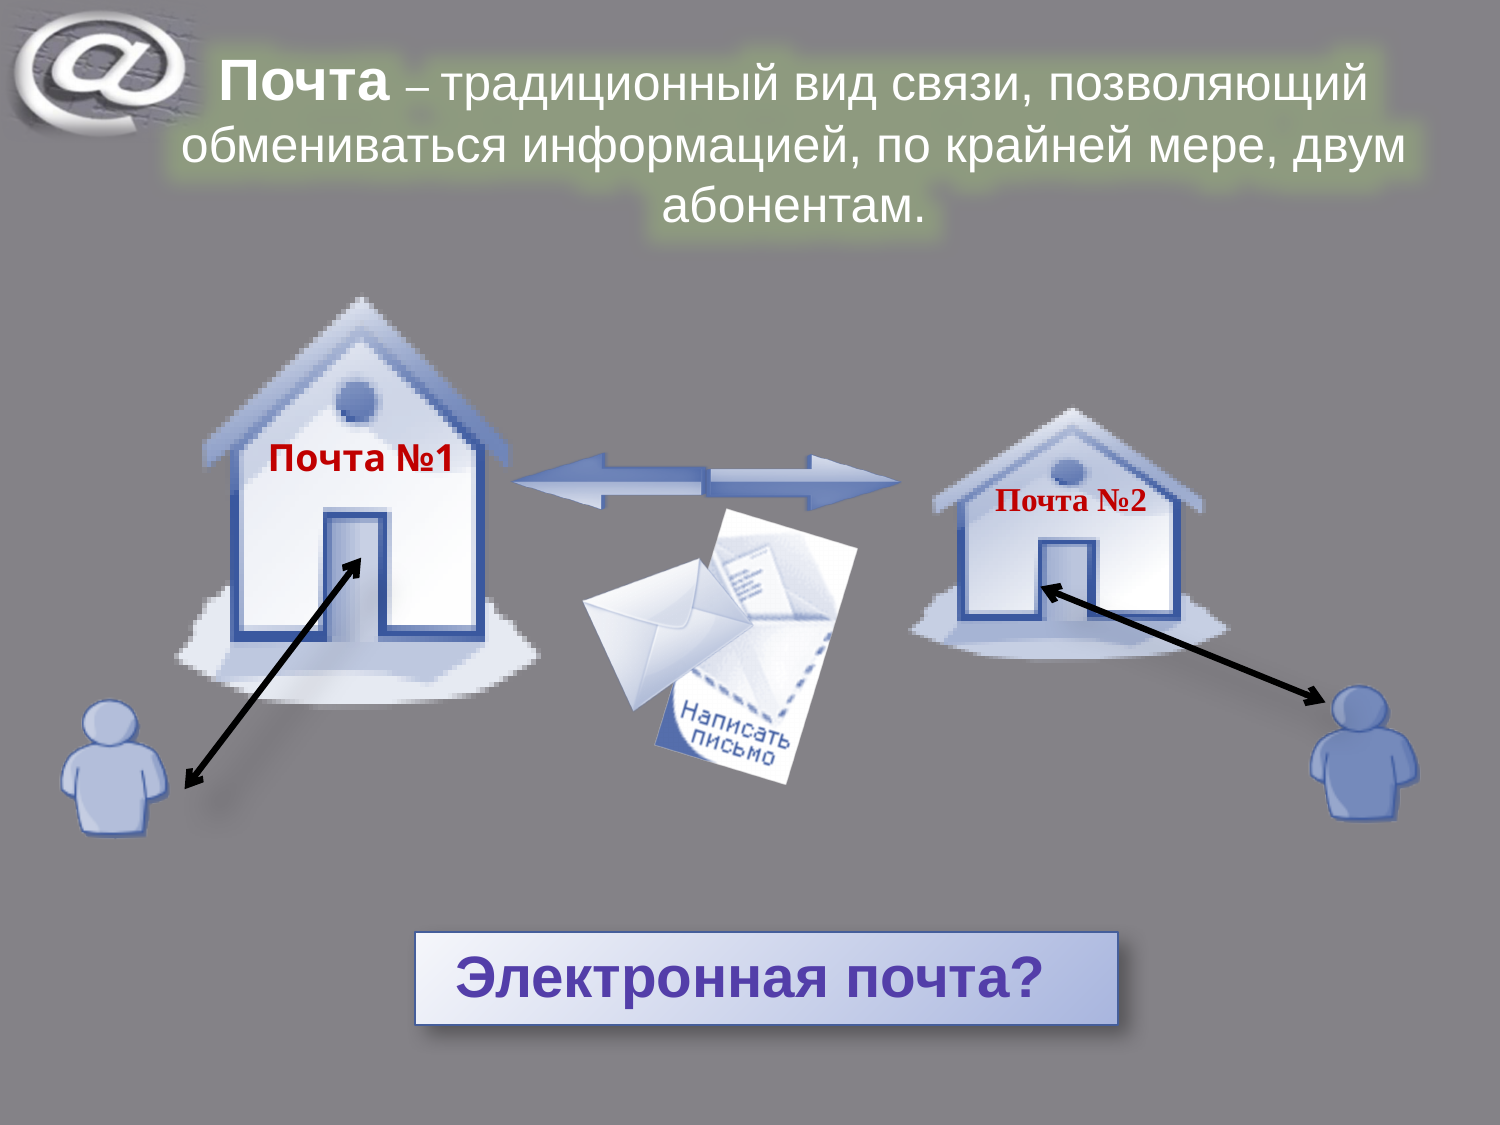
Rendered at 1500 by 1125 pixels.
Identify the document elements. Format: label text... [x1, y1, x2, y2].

text_box Почта – традиционный вид связи, позволяющий обмениваться информацией, по крайней мере, двум абонентам. [88, 35, 1500, 271]
text_box Электронная почта? [414, 931, 1119, 1026]
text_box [34, 280, 1430, 843]
picture [0, 0, 212, 144]
